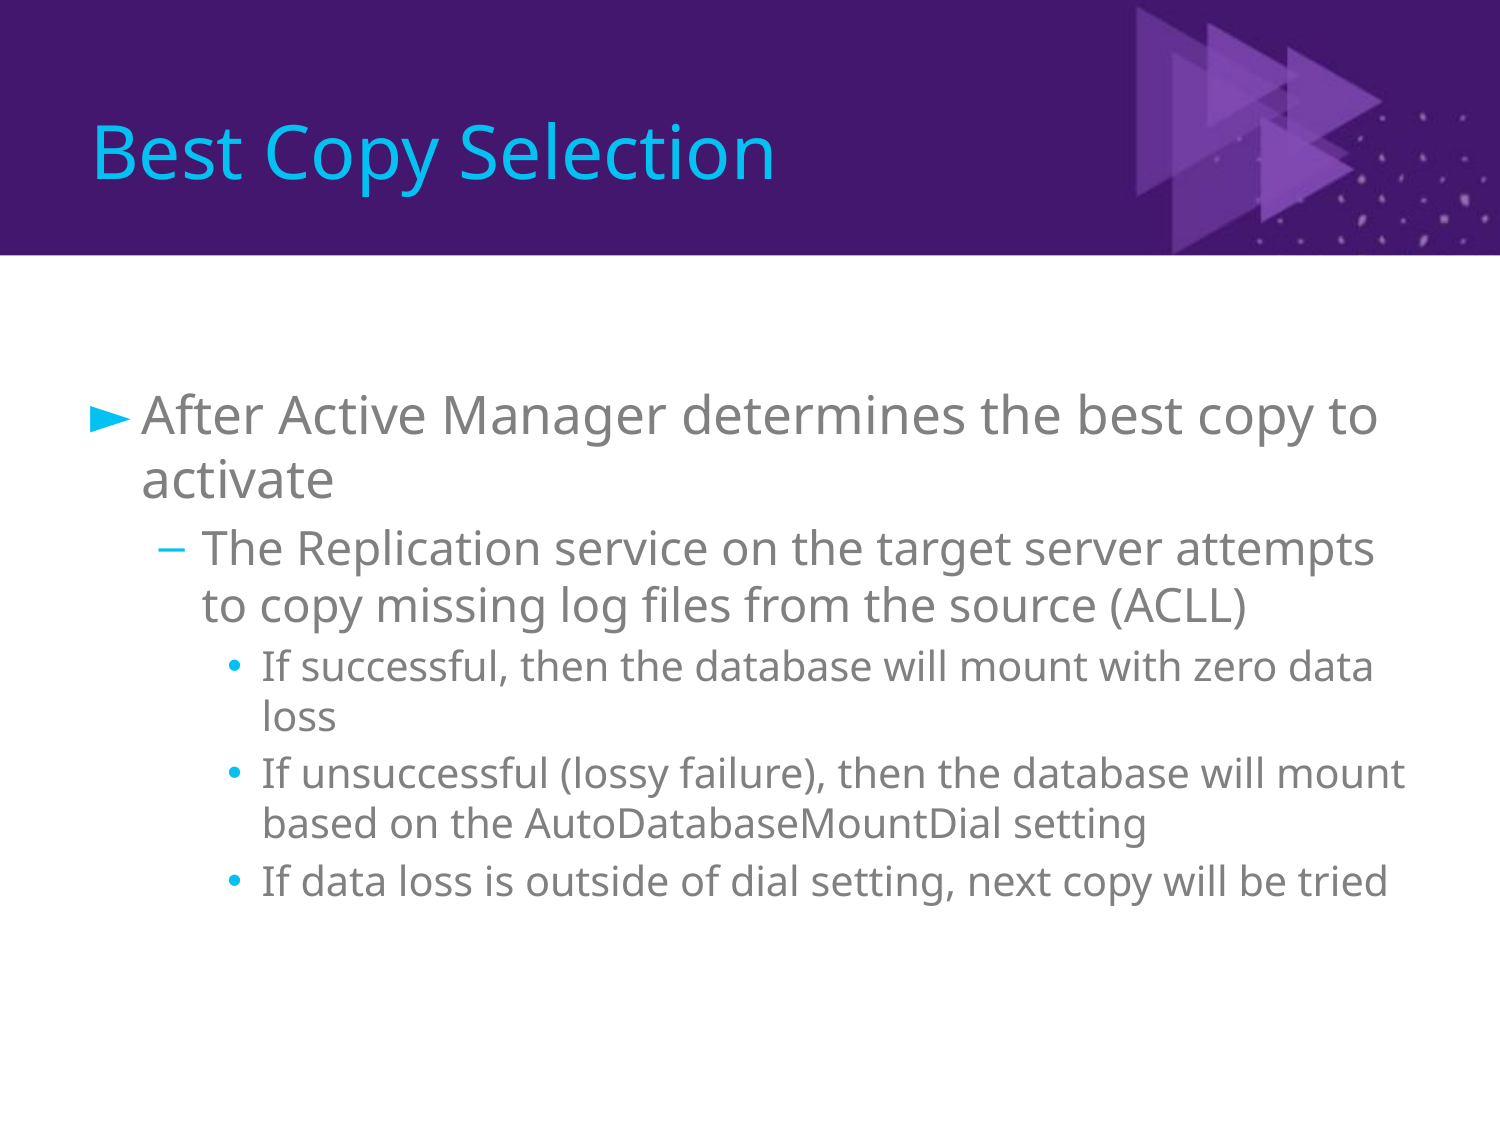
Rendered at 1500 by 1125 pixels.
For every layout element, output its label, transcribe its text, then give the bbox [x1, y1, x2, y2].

list After Active Manager determines the best copy to activate The Replication service on the target server attempts to copy missing log files from the source (ACLL) If successful, then the database will mount with zero data loss If unsuccessful (lossy failure), then the database will mount based on the AutoDatabaseMountDial setting If data loss is outside of dial setting, next copy will be tried [75, 373, 1425, 1005]
picture [0, 0, 1500, 255]
title Best Copy Selection [75, 56, 1425, 244]
